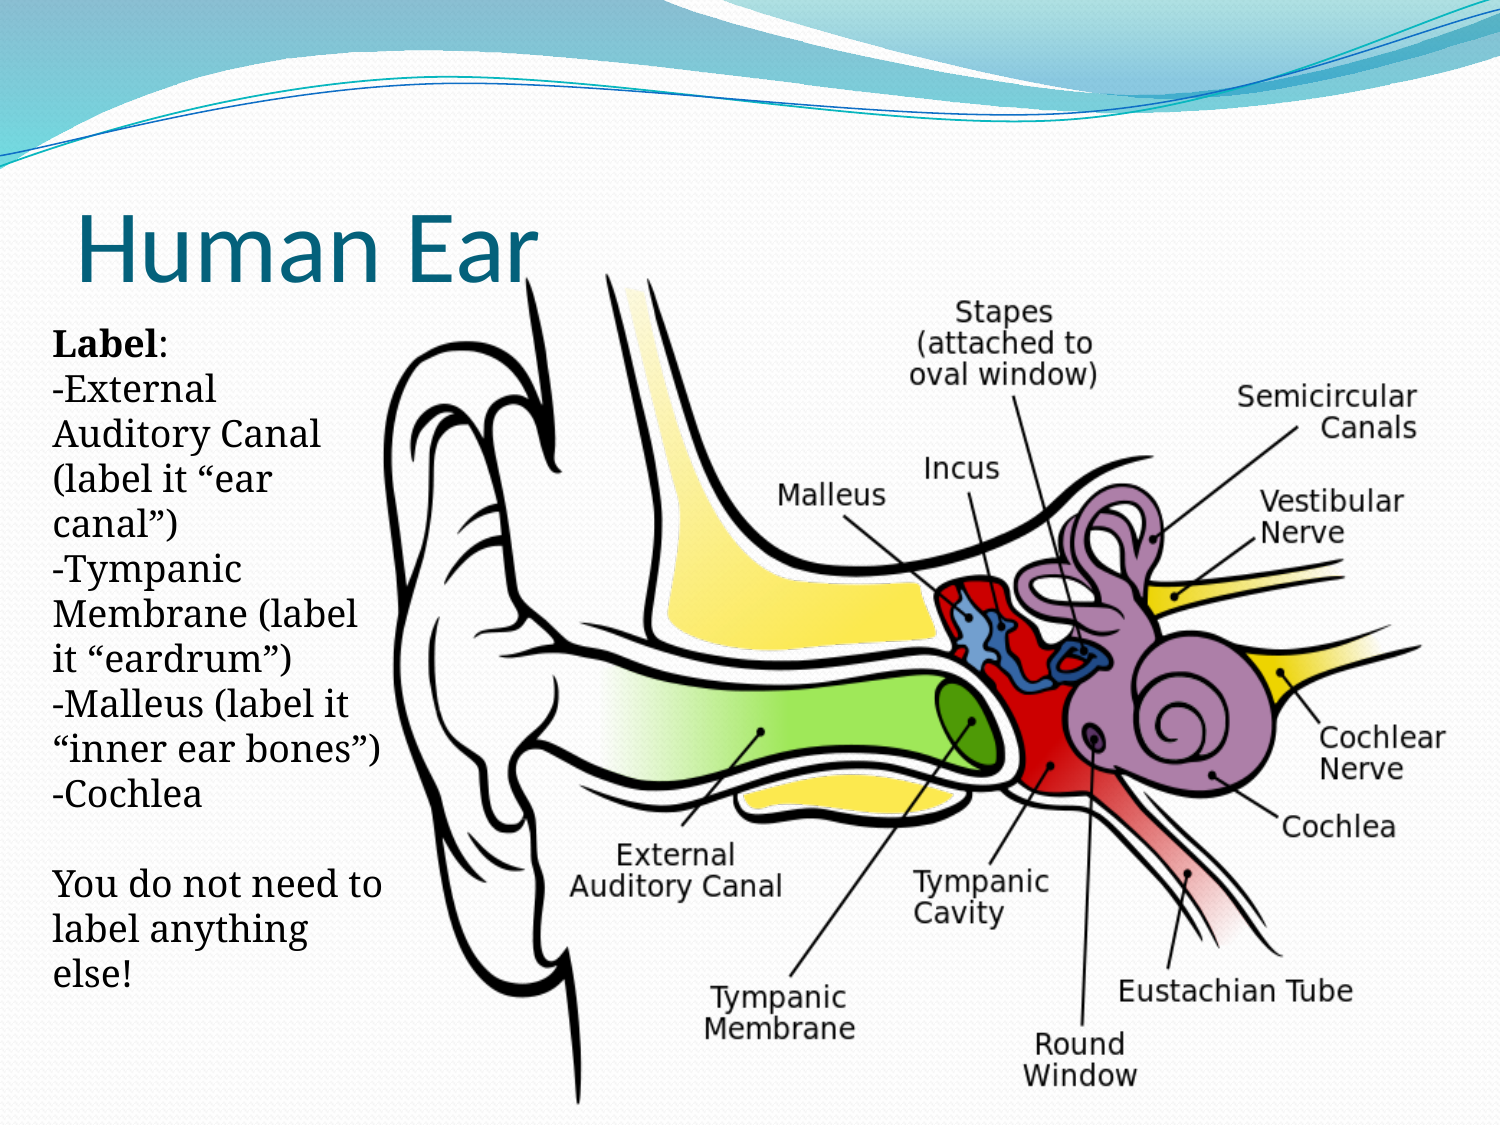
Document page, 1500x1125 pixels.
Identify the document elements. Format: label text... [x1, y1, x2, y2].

text_box Label: -External Auditory Canal (label it “ear canal”) -Tympanic Membrane (label it “eardrum”) -Malleus (label it “inner ear bones”) -Cochlea You do not need to label anything else! [37, 312, 305, 1003]
picture [312, 224, 1463, 1125]
title Human Ear [75, 115, 1425, 303]
